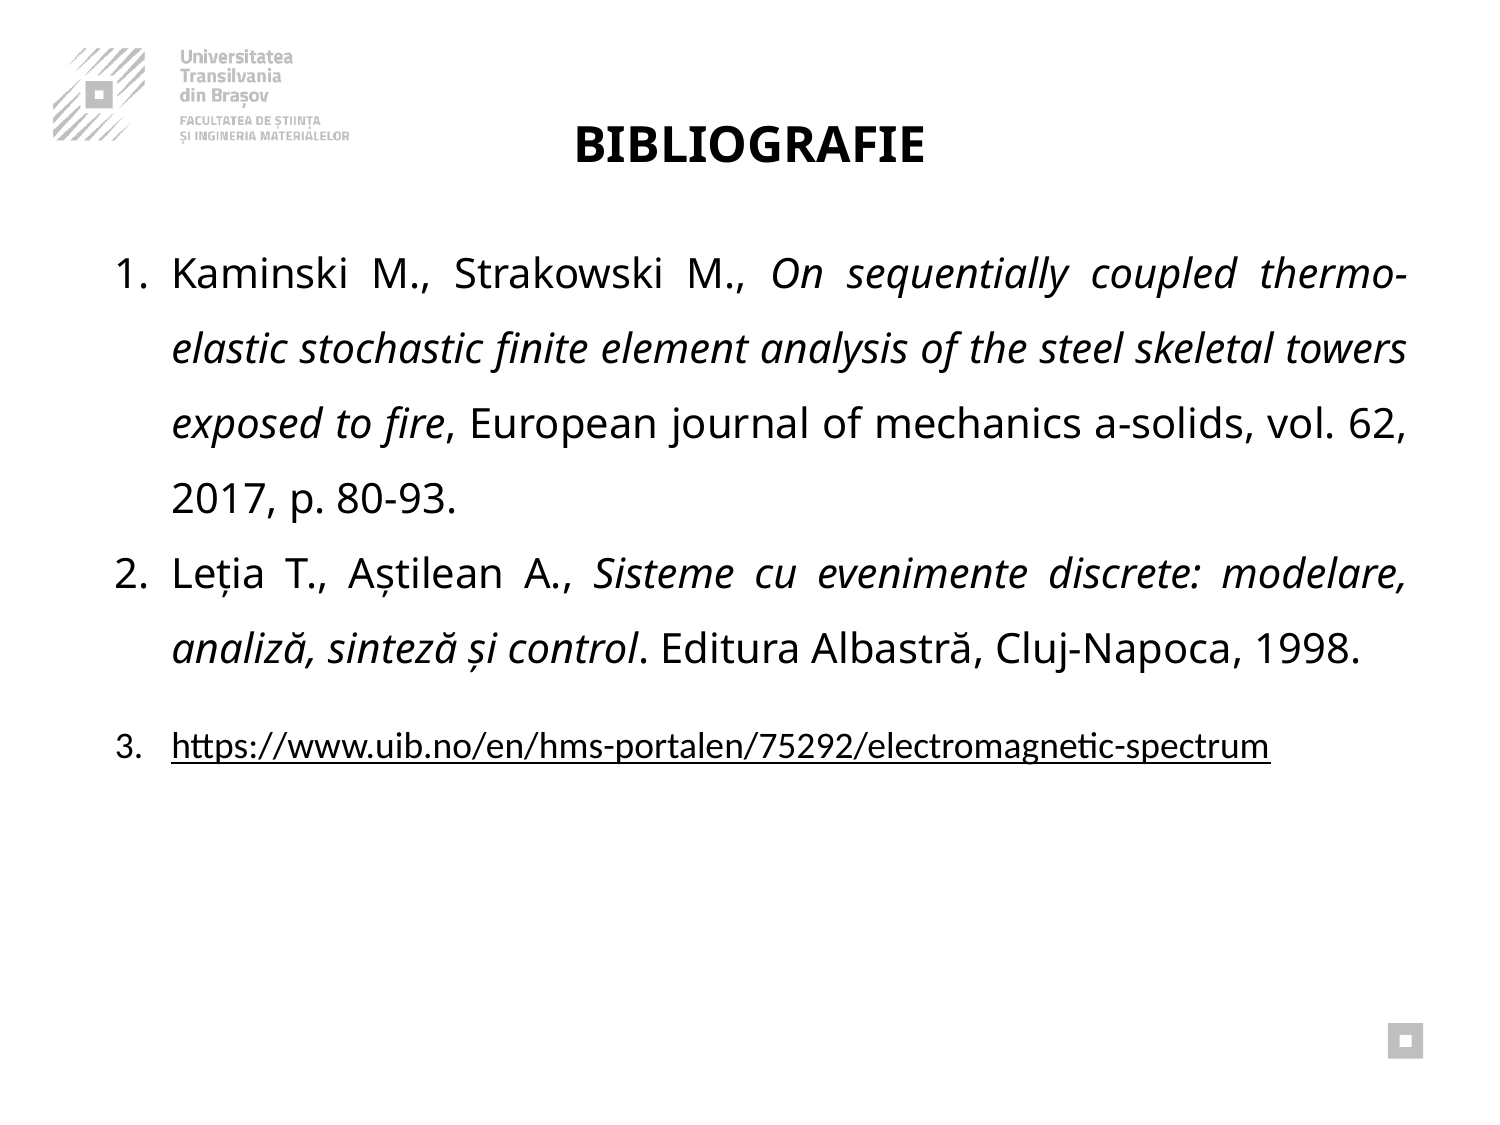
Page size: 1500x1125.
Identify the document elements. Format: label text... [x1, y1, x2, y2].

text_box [1387, 1023, 1424, 1059]
text_box BIBLIOGRAFIE [369, 105, 1131, 181]
picture [53, 48, 349, 144]
text_box Kaminski M., Strakowski M., On sequentially coupled thermo-elastic stochastic finite element analysis of the steel skeletal towers exposed to fire, European journal of mechanics a-solids, vol. 62, 2017, p. 80-93. Leția T., Aştilean A., Sisteme cu evenimente discrete: modelare, analiză, sinteză şi control. Editura Albastră, Cluj-Napoca, 1998. https://www.uib.no/en/hms-portalen/75292/electromagnetic-spectrum [100, 214, 1424, 775]
